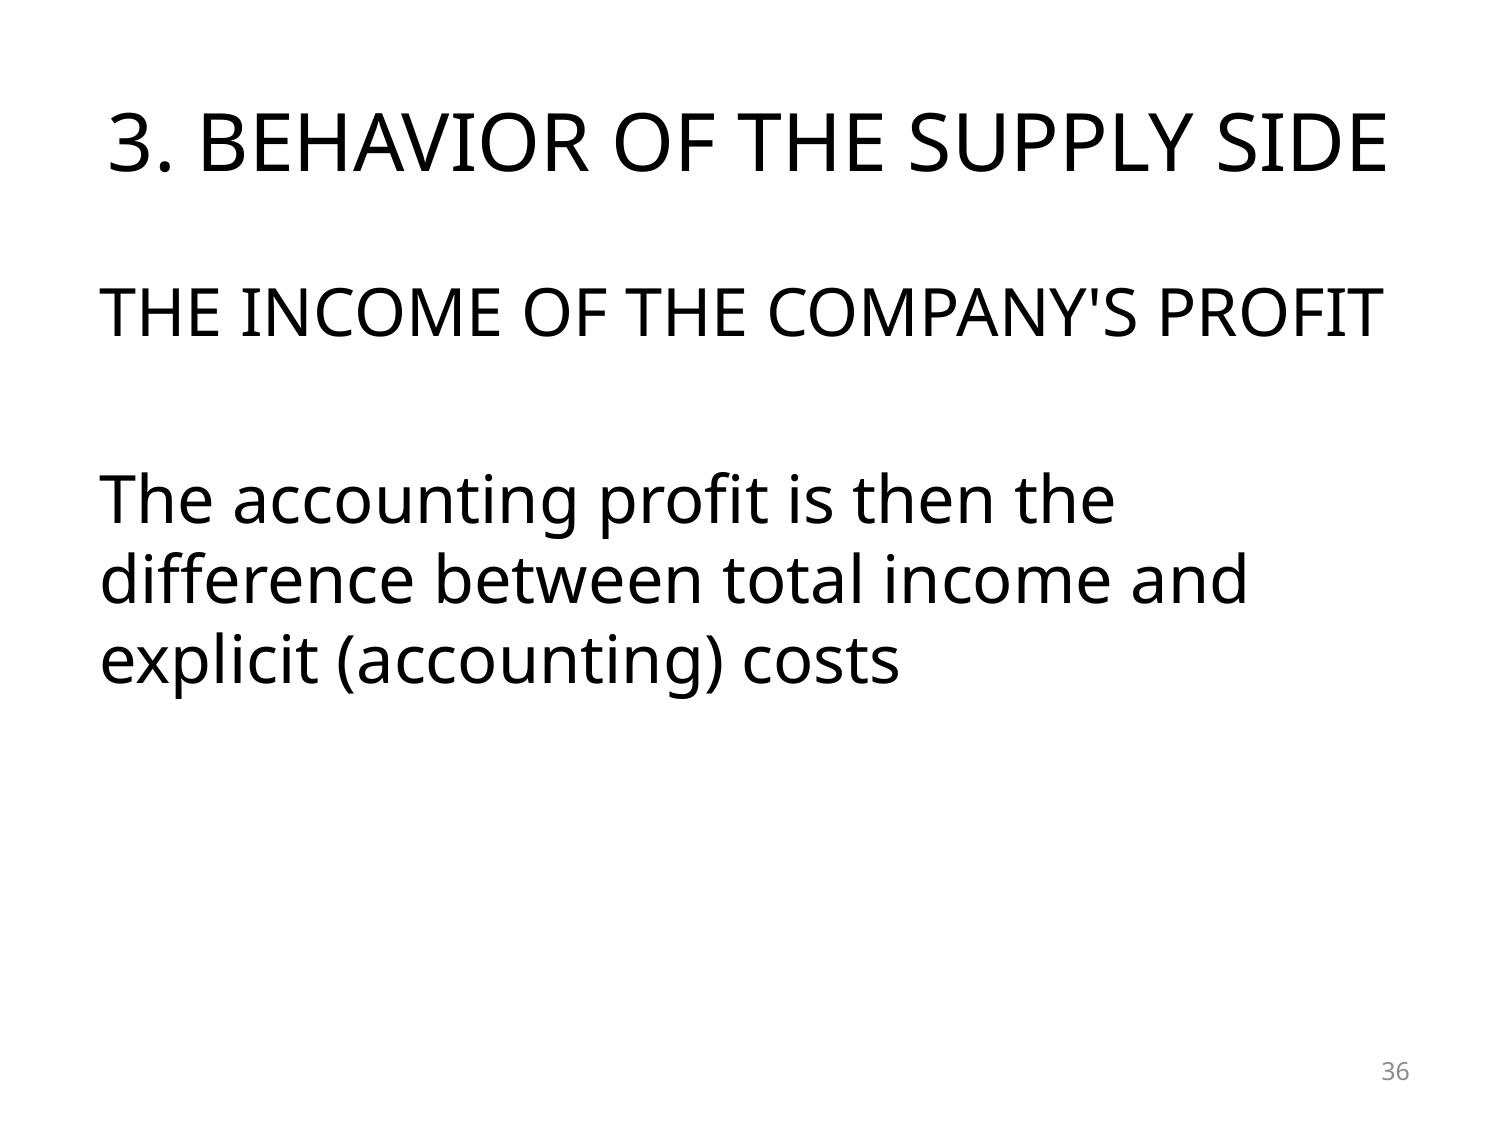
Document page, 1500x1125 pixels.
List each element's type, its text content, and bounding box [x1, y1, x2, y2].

slide_number 36 [1074, 1042, 1425, 1103]
title 3. BEHAVIOR OF THE SUPPLY SIDE [75, 45, 1425, 233]
list THE INCOME OF THE COMPANY'S PROFIT The accounting profit is then the difference between total income and explicit (accounting) costs [75, 262, 1425, 1005]
